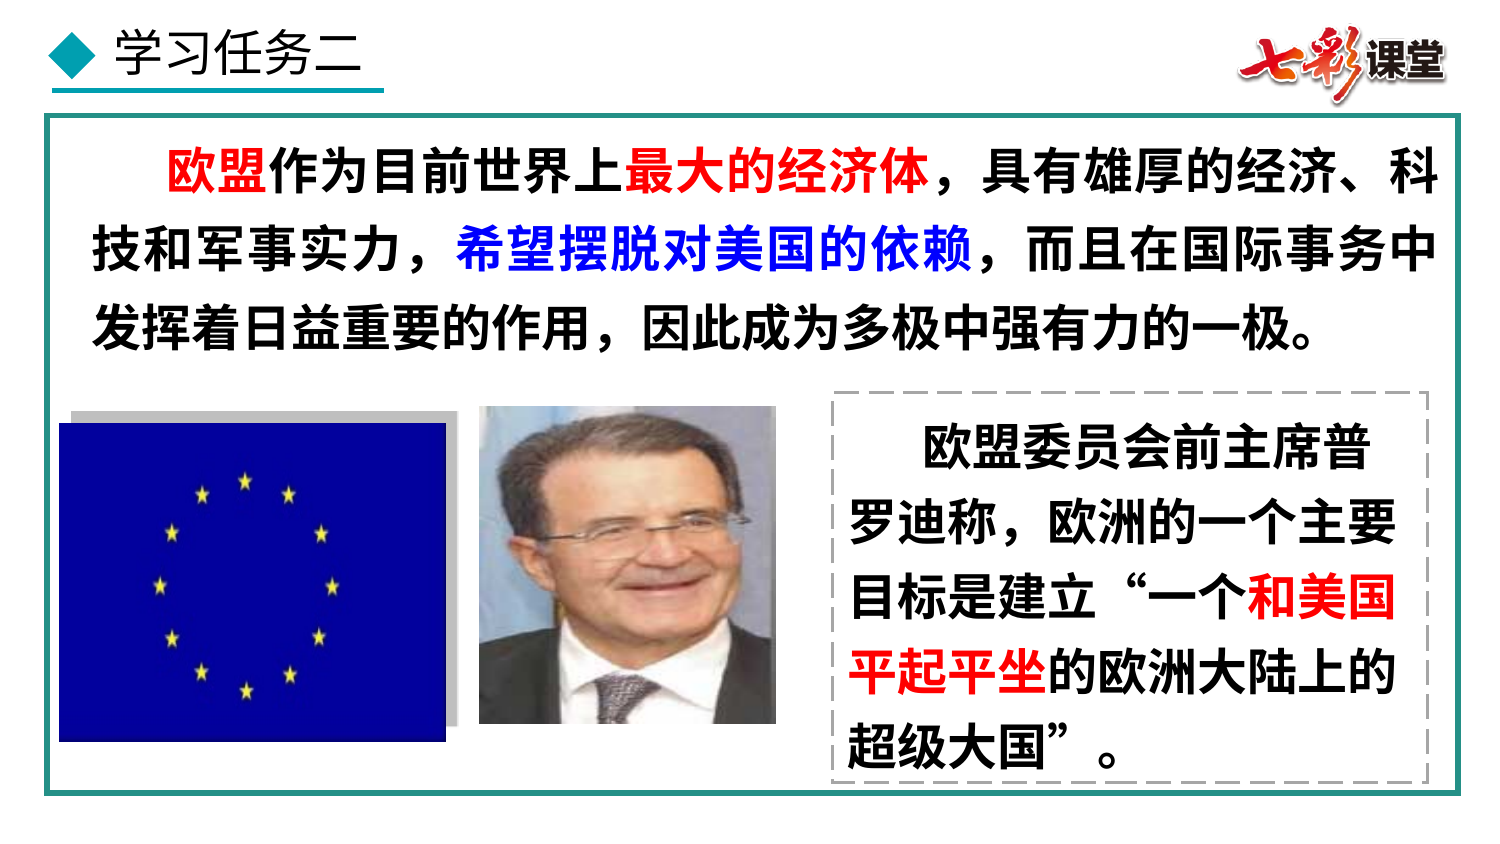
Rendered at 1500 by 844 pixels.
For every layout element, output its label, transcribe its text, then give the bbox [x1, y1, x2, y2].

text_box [58, 392, 1429, 781]
picture [1234, 20, 1451, 108]
text_box 欧盟作为目前世界上最大的经济体，具有雄厚的经济、科技和军事实力，希望摆脱对美国的依赖，而且在国际事务中发挥着日益重要的作用，因此成为多极中强有力的一极。 [76, 114, 1454, 364]
